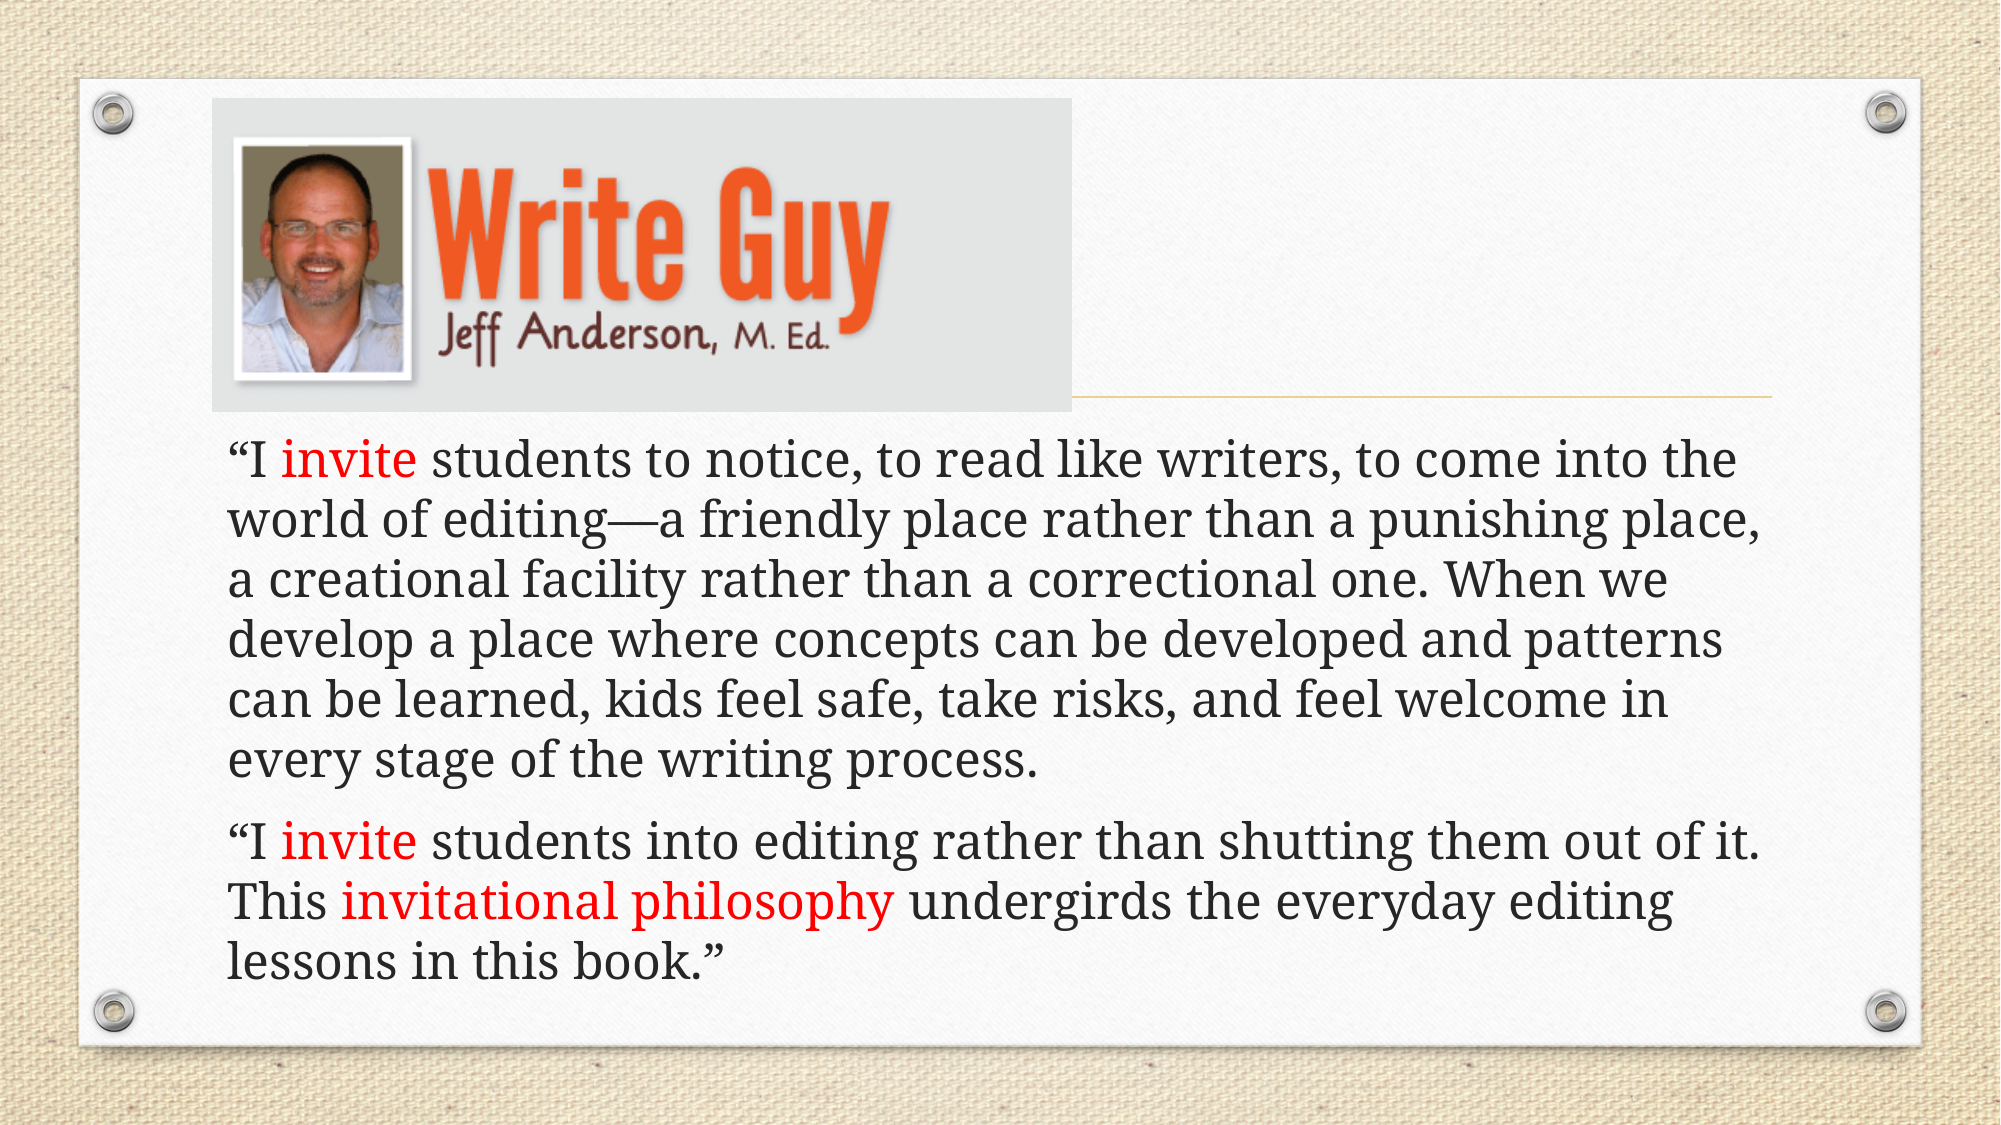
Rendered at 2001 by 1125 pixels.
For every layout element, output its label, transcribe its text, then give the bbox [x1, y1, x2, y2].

picture [0, 0, 2001, 1125]
list “I invite students to notice, to read like writers, to come into the world of editing—a friendly place rather than a punishing place, a creational facility rather than a correctional one. When we develop a place where concepts can be developed and patterns can be learned, kids feel safe, take risks, and feel welcome in every stage of the writing process. “I invite students into editing rather than shutting them out of it. This invitational philosophy undergirds the everyday editing lessons in this book.” [212, 419, 1788, 964]
